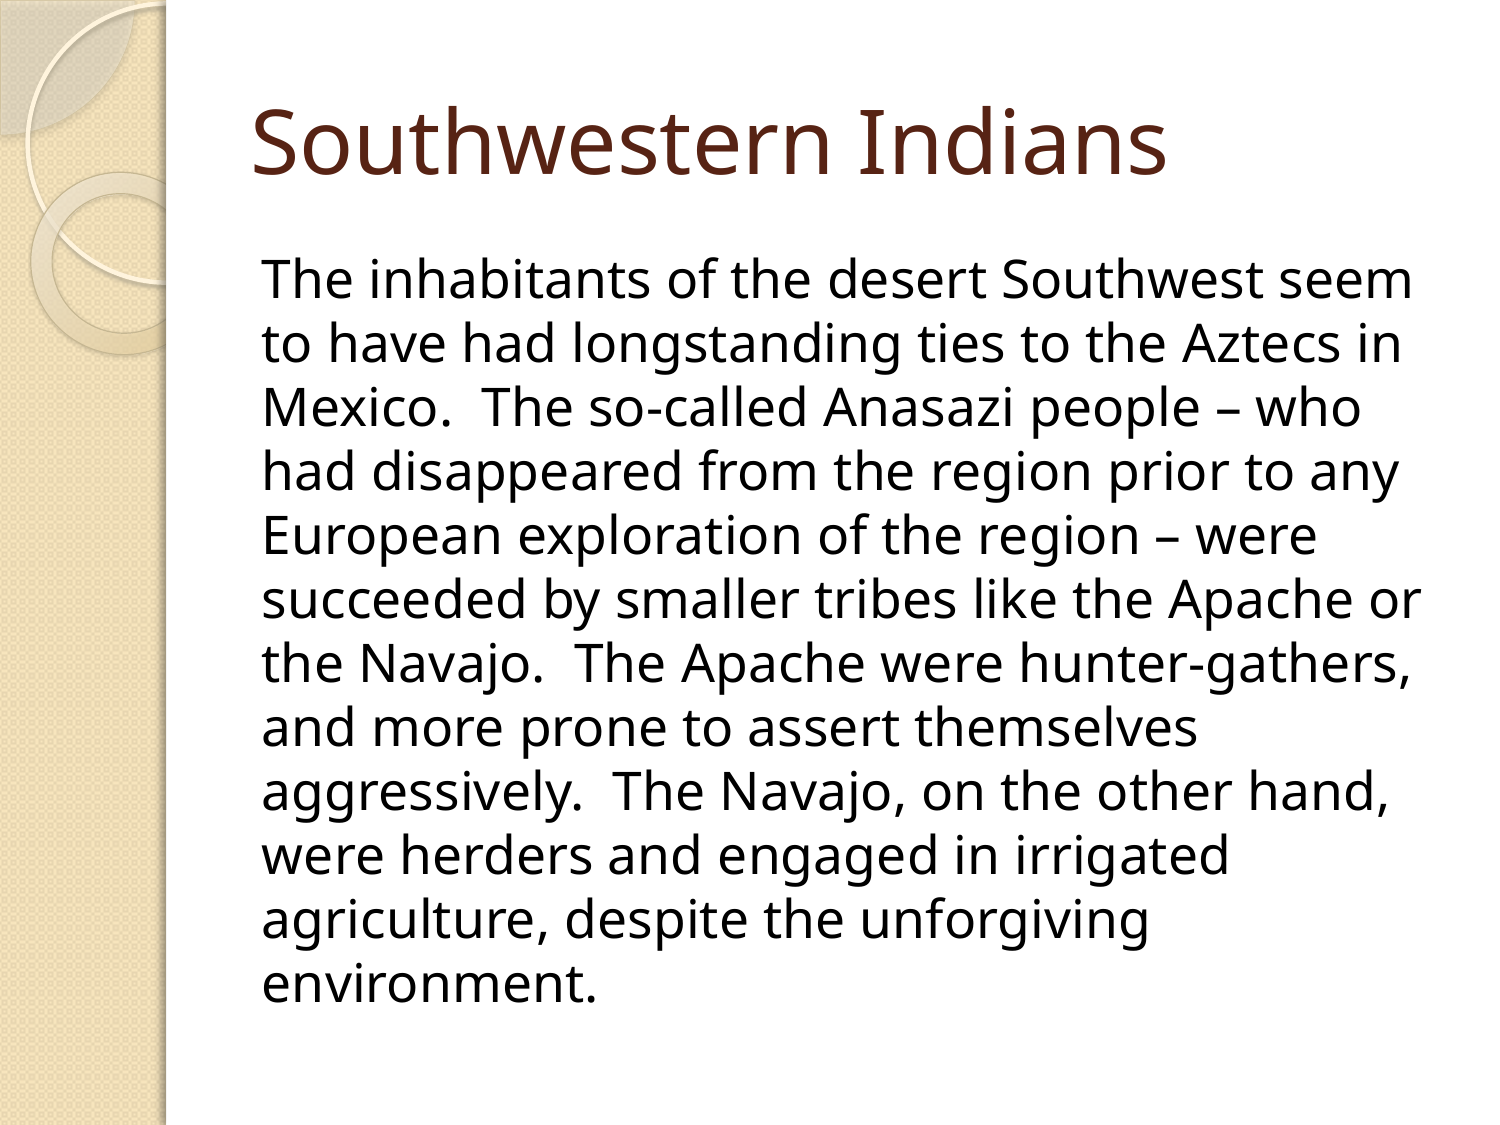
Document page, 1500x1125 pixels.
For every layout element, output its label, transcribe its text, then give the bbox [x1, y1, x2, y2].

title Southwestern Indians [235, 45, 1466, 233]
list The inhabitants of the desert Southwest seem to have had longstanding ties to the Aztecs in Mexico. The so-called Anasazi people – who had disappeared from the region prior to any European exploration of the region – were succeeded by smaller tribes like the Apache or the Navajo. The Apache were hunter-gathers, and more prone to assert themselves aggressively. The Navajo, on the other hand, were herders and engaged in irrigated agriculture, despite the unforgiving environment. [235, 237, 1466, 1025]
